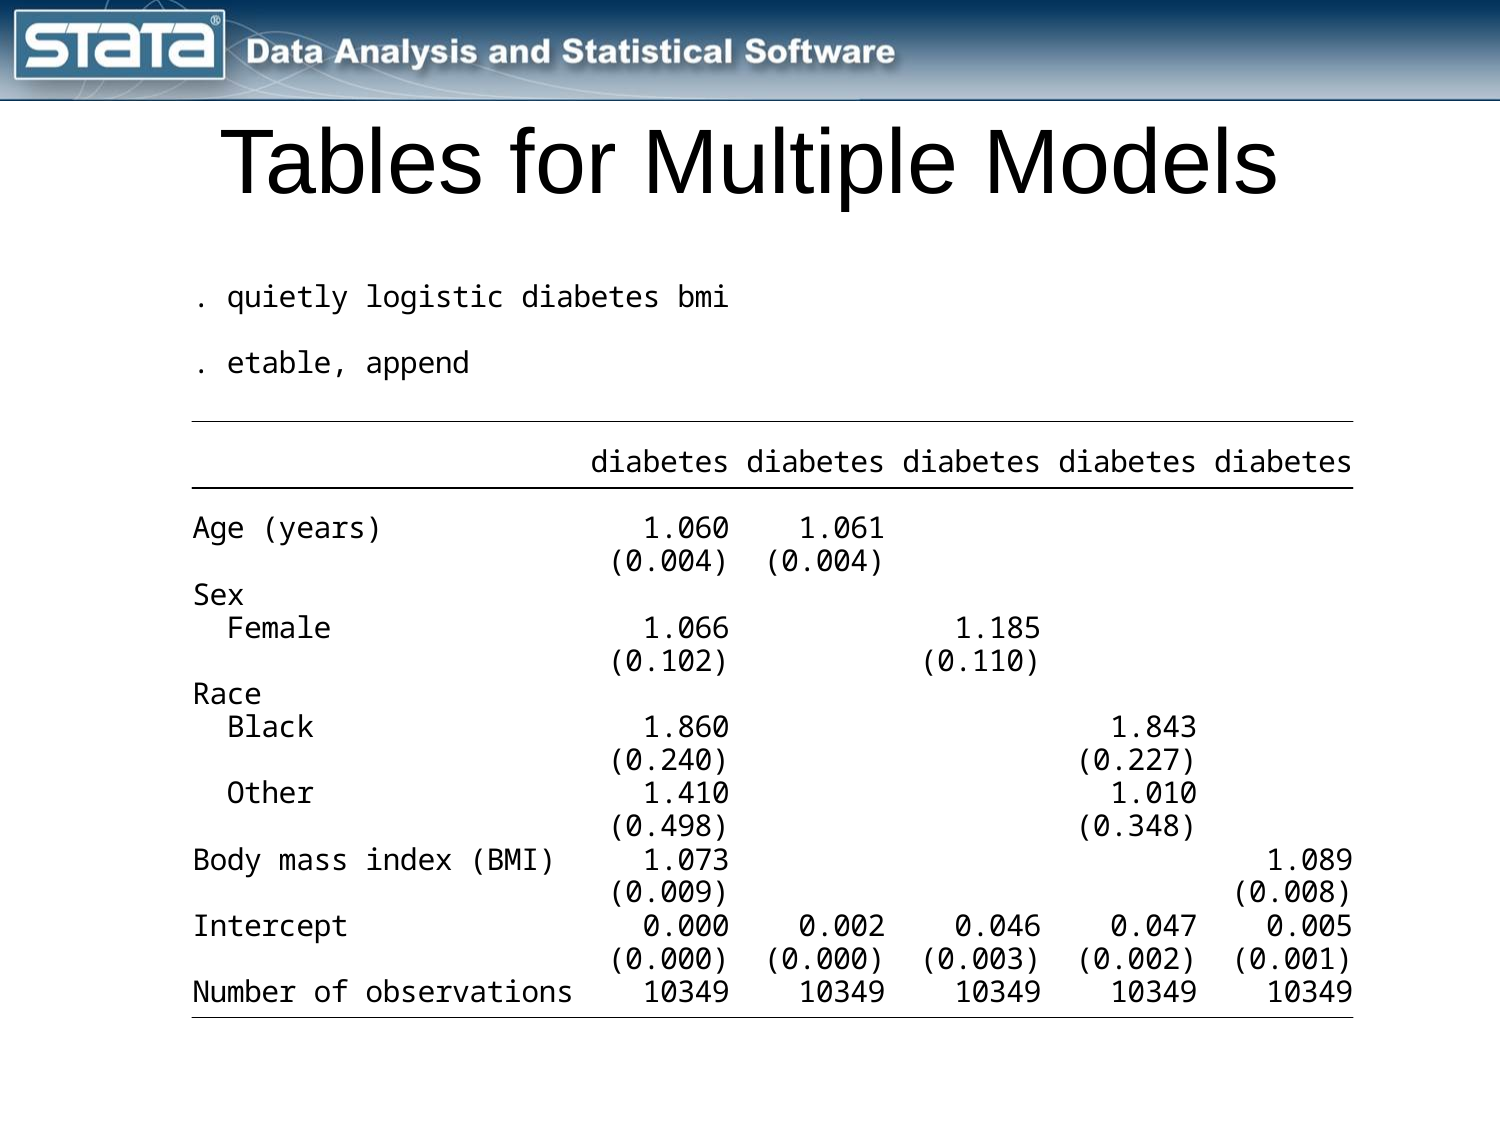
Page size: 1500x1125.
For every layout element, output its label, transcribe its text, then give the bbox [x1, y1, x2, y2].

picture [0, 0, 1500, 102]
picture [187, 274, 1381, 1037]
title Tables for Multiple Models [0, 108, 1500, 213]
